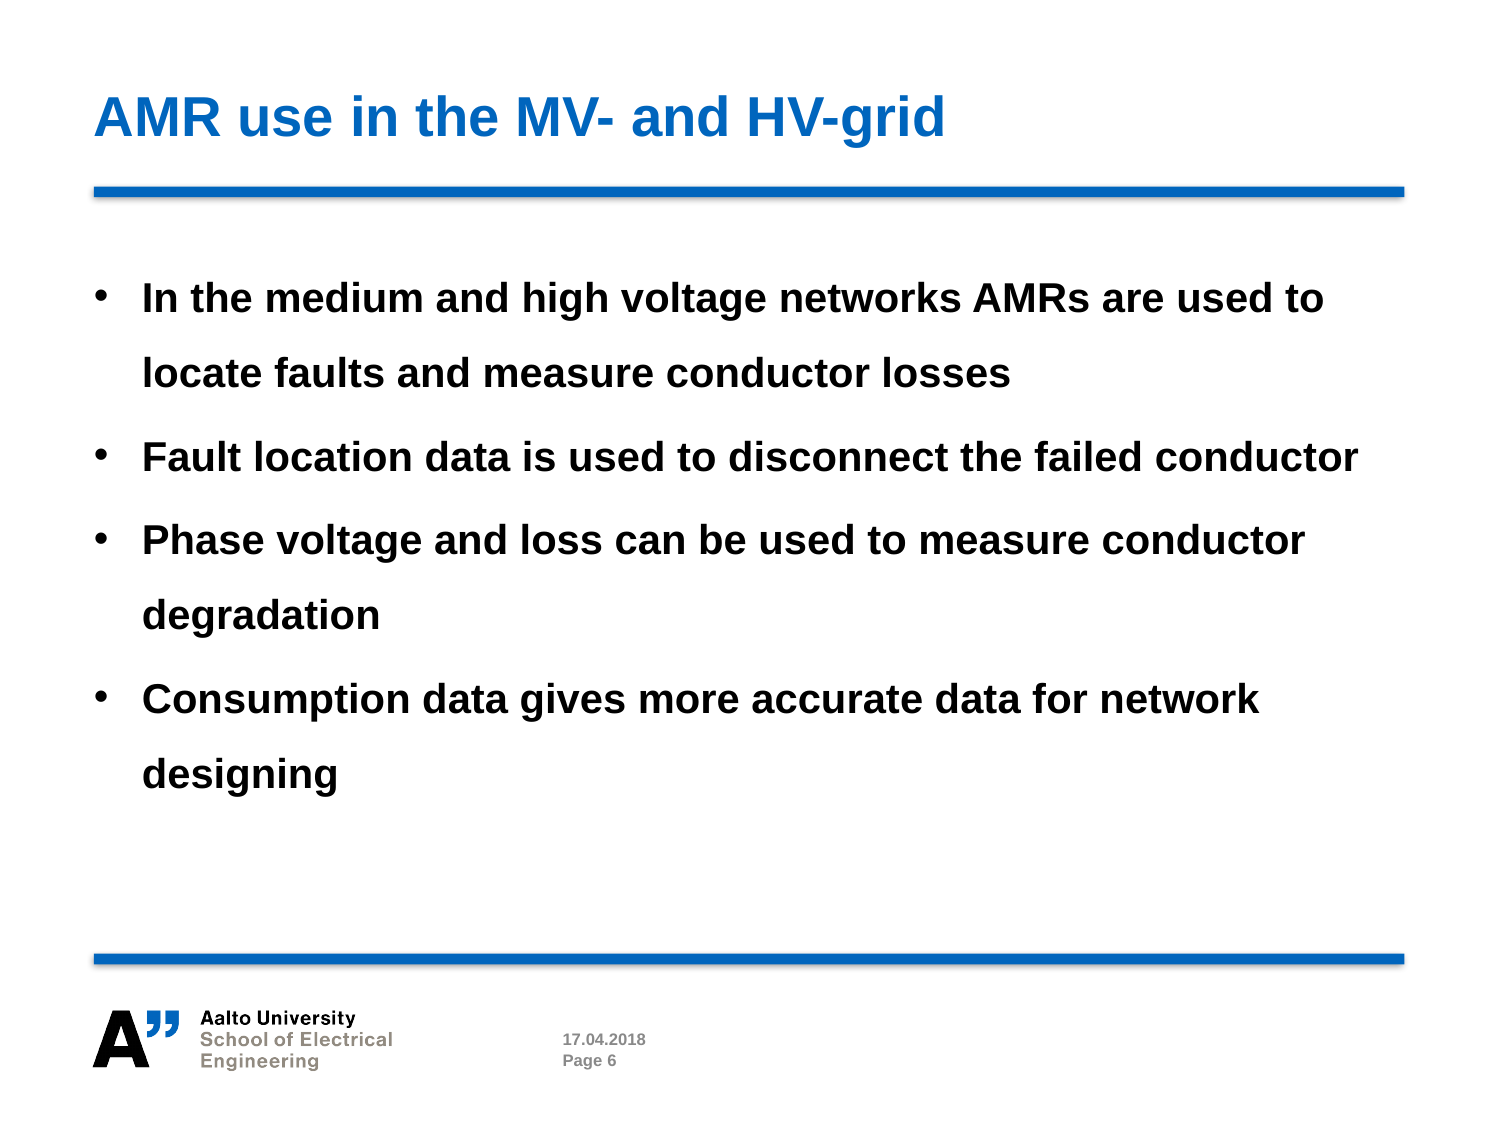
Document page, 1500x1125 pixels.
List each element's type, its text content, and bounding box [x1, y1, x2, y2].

picture [35, 953, 449, 1125]
slide_number Page 6 [562, 1050, 816, 1071]
title AMR use in the MV- and HV-grid [93, 80, 1369, 228]
list In the medium and high voltage networks AMRs are used to locate faults and measure conductor losses Fault location data is used to disconnect the failed conductor Phase voltage and loss can be used to measure conductor degradation Consumption data gives more accurate data for network designing [93, 245, 1369, 925]
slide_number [562, 1029, 816, 1050]
